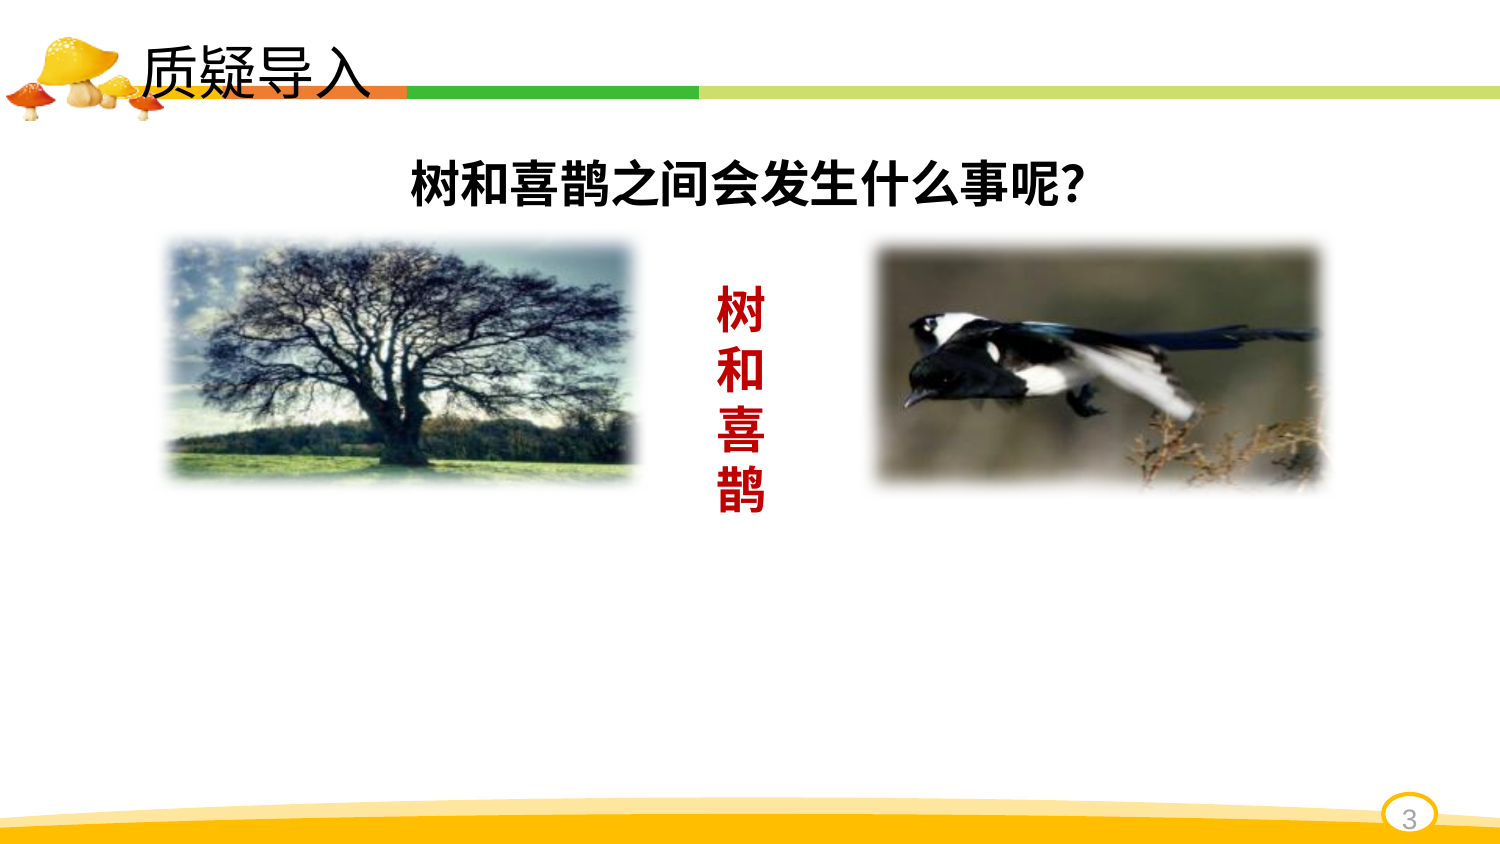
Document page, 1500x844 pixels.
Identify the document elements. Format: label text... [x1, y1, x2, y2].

text_box 树和喜鹊 [701, 271, 805, 526]
text_box 质疑导入 [125, 29, 389, 114]
picture [6, 37, 164, 121]
picture [858, 229, 1337, 500]
picture [154, 227, 649, 494]
text_box 树和喜鹊之间会发生什么事呢？ [395, 145, 1125, 220]
